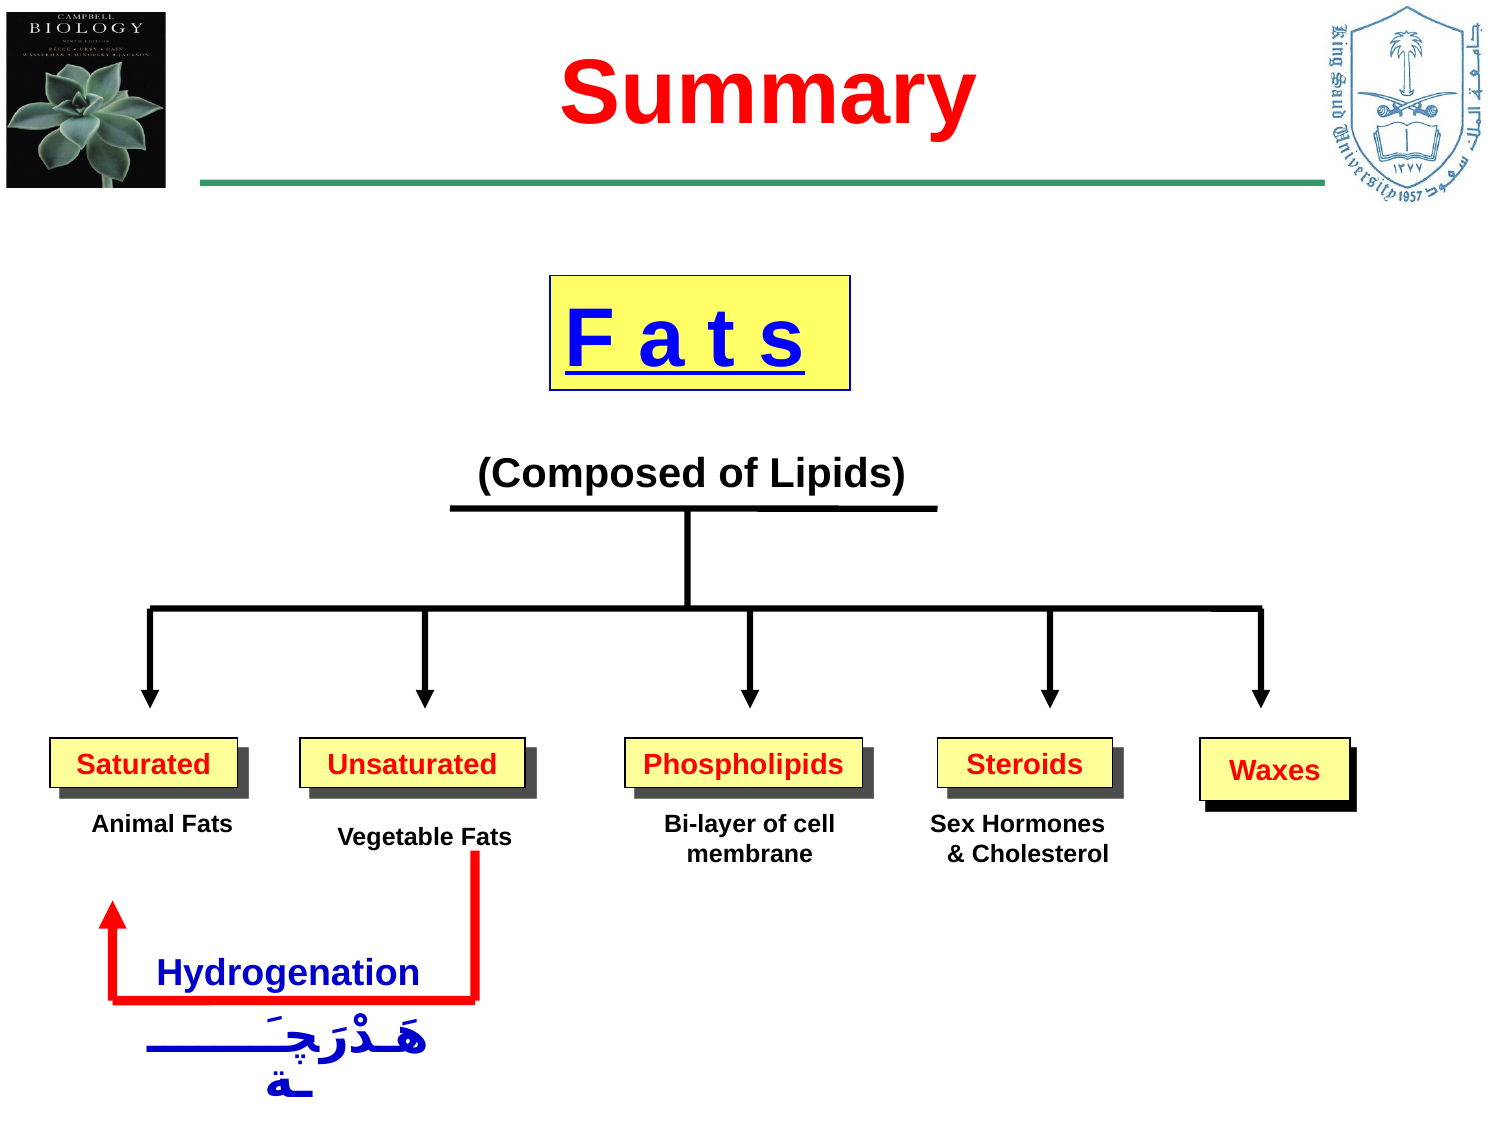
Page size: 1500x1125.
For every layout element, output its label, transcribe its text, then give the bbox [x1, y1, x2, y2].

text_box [149, 437, 1263, 709]
text_box Saturated [50, 737, 238, 788]
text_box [112, 850, 476, 1076]
text_box Animal Fats [12, 800, 313, 846]
text_box Bi-layer of cell membrane [599, 800, 900, 876]
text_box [5, 0, 1488, 209]
text_box Unsaturated [299, 737, 525, 788]
text_box F a t s [549, 275, 850, 391]
text_box Phospholipids [624, 737, 863, 788]
text_box Vegetable Fats [274, 813, 575, 858]
text_box Sex Hormones & Cholesterol [912, 800, 1138, 876]
text_box Steroids [937, 737, 1113, 788]
text_box Waxes [1199, 737, 1350, 801]
